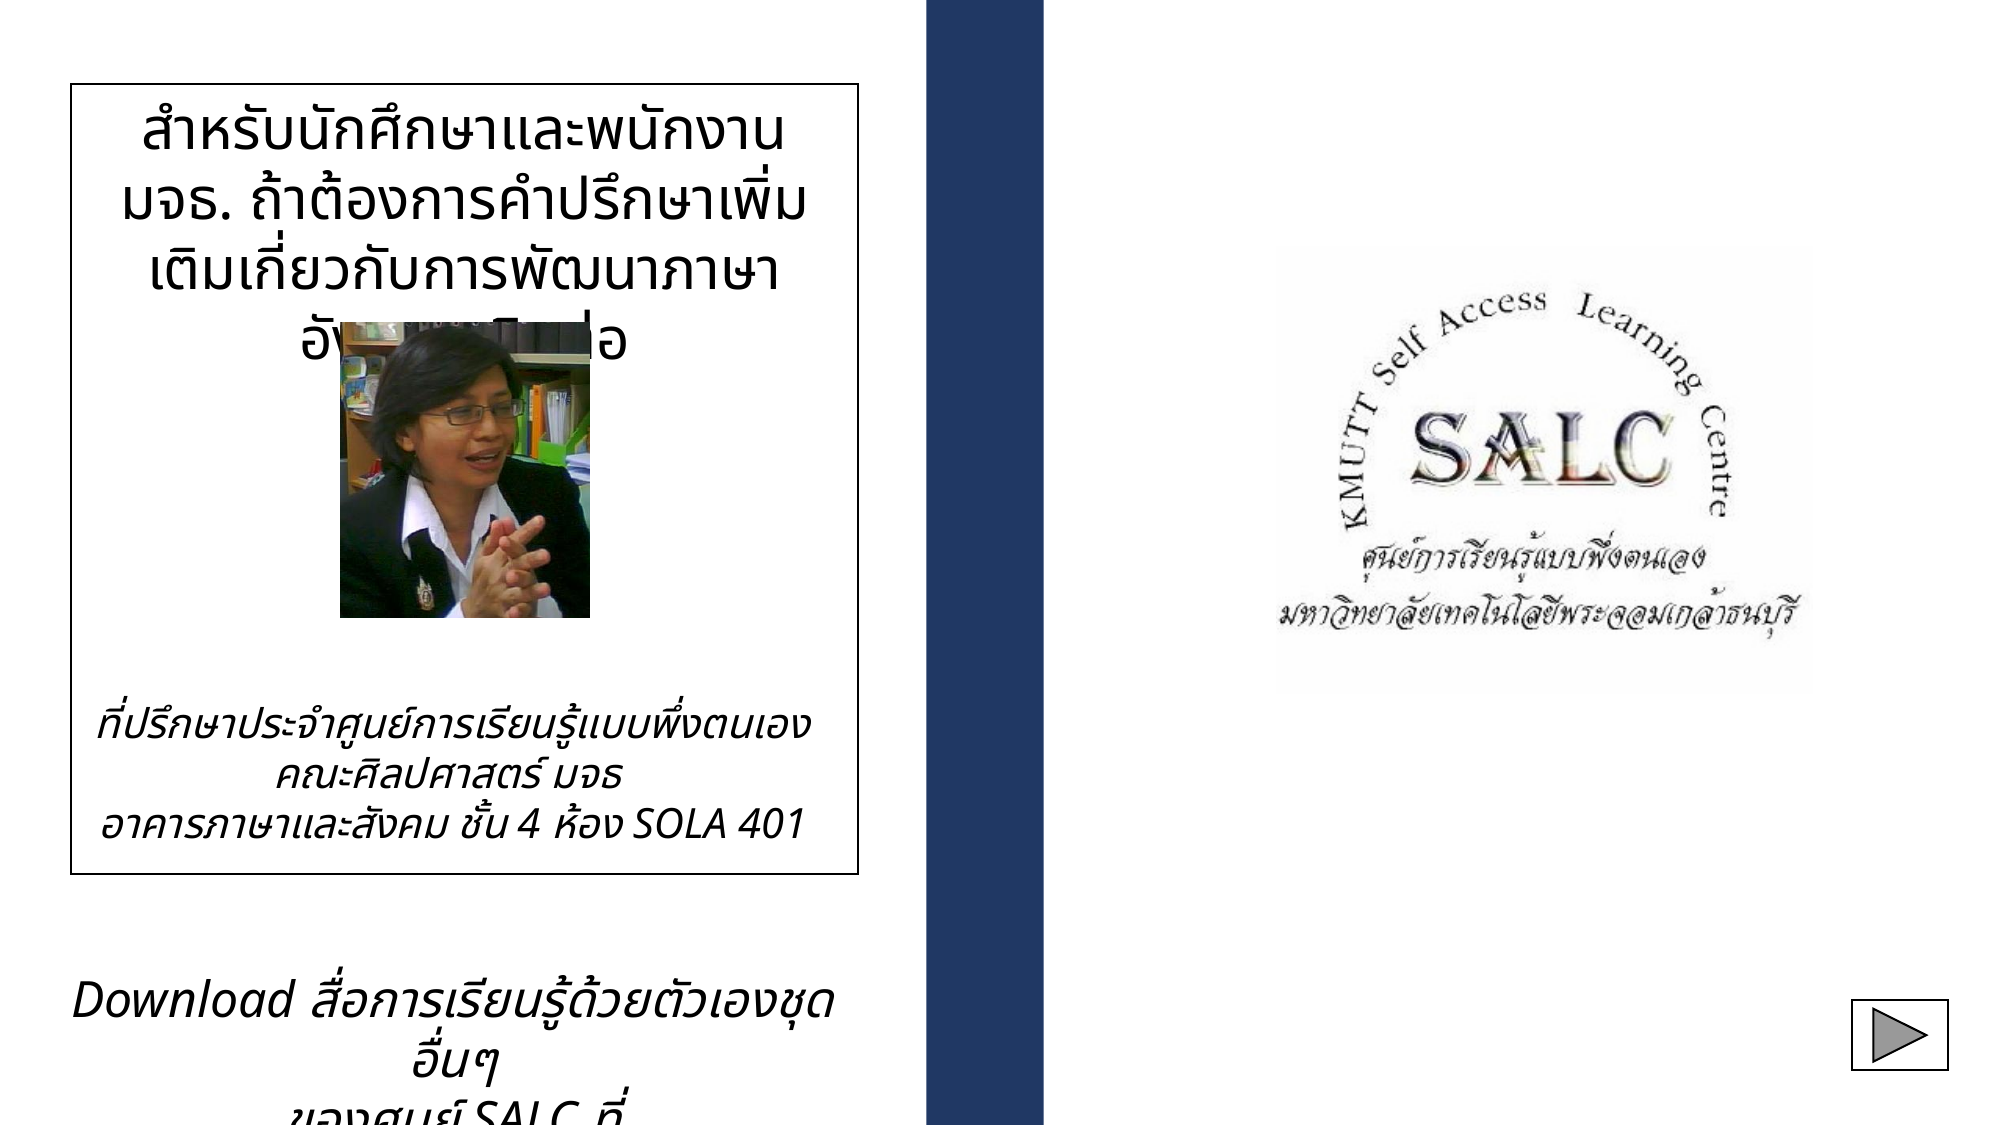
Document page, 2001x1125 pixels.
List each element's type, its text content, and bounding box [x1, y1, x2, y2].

picture [1276, 246, 1813, 694]
text_box ที่ปรึกษาประจำศูนย์การเรียนรู้แบบพึ่งตนเอง คณะศิลปศาสตร์ มจธ อาคารภาษาและสังคม ชั้น 4 ห้อง SOLA 401 Download สื่อการเรียนรู้ด้วยตัวเองชุดอื่นๆ ของศูนย์ SALC ที่ http://kmuttsalc.wikispaces.com [52, 689, 854, 1125]
text_box [925, 0, 1045, 1125]
text_box สำหรับนักศึกษาและพนักงาน มจธ. ถ้าต้องการคำปรึกษาเพิ่มเติมเกี่ยวกับการพัฒนาภาษาอังกฤษ ติดต่อ [70, 83, 859, 875]
picture [340, 321, 590, 618]
text_box [1851, 999, 1949, 1071]
